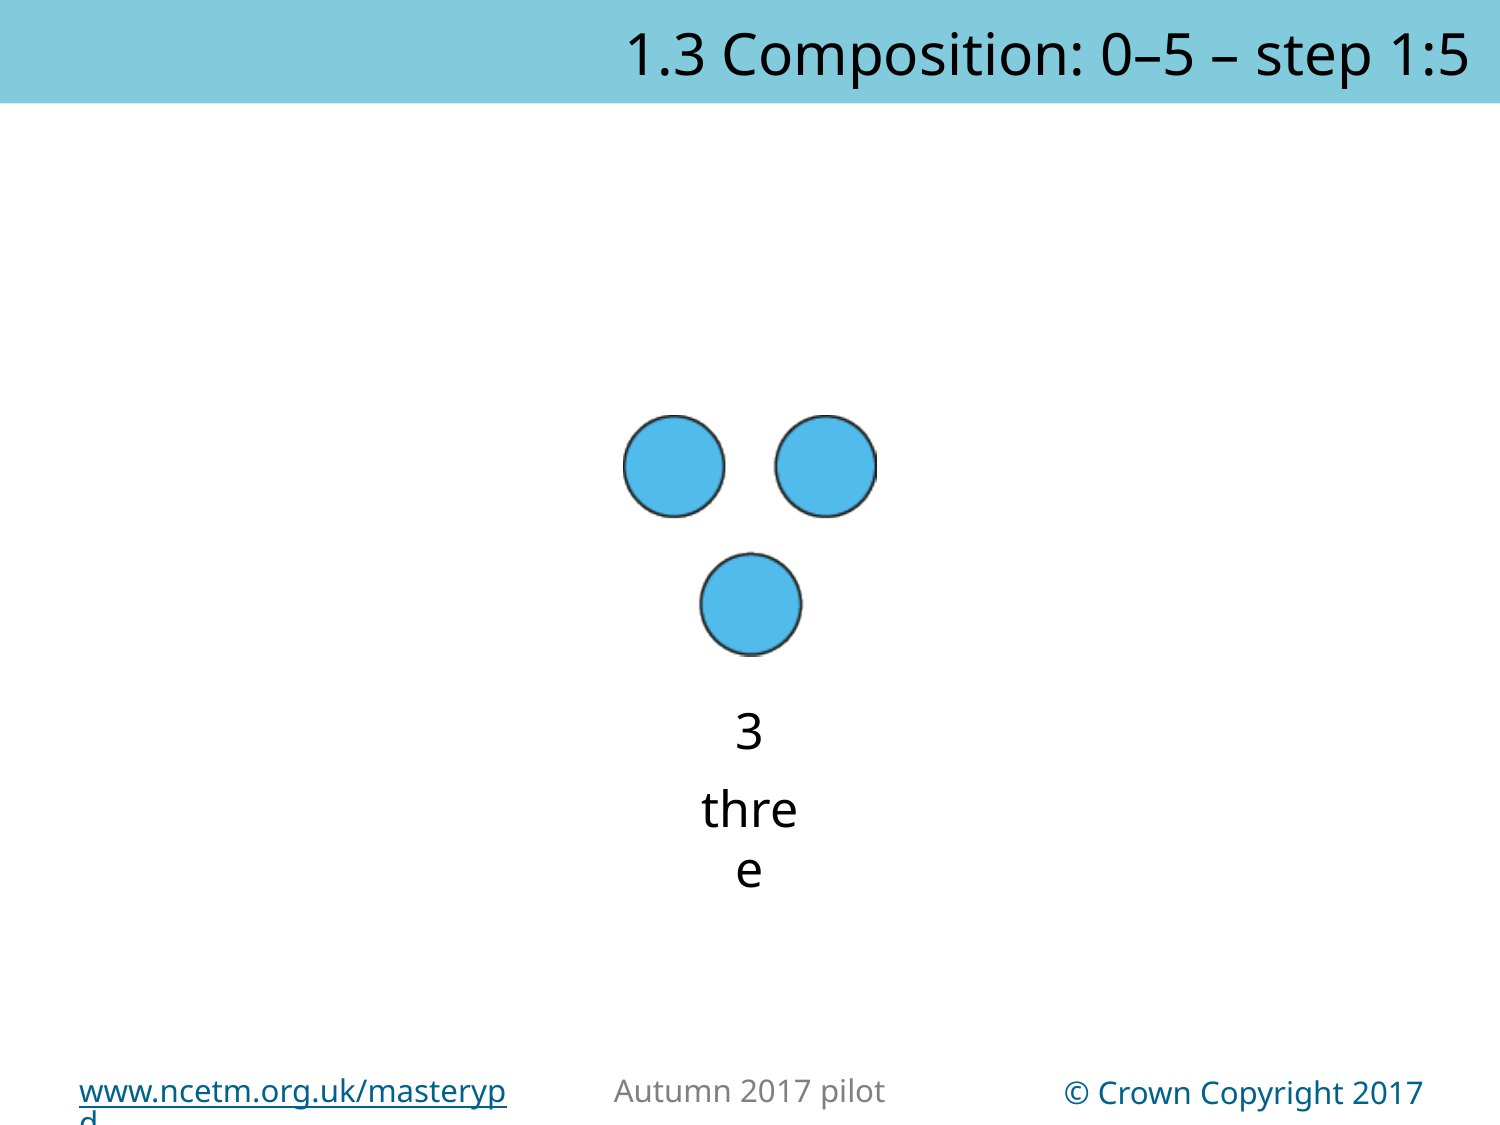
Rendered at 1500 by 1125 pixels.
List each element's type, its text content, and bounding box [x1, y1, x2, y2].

list 1.3 Composition: 0–5 – step 1:5 [0, 0, 1500, 104]
text_box 3 [720, 692, 780, 768]
text_box three [673, 770, 827, 906]
picture [622, 415, 878, 657]
